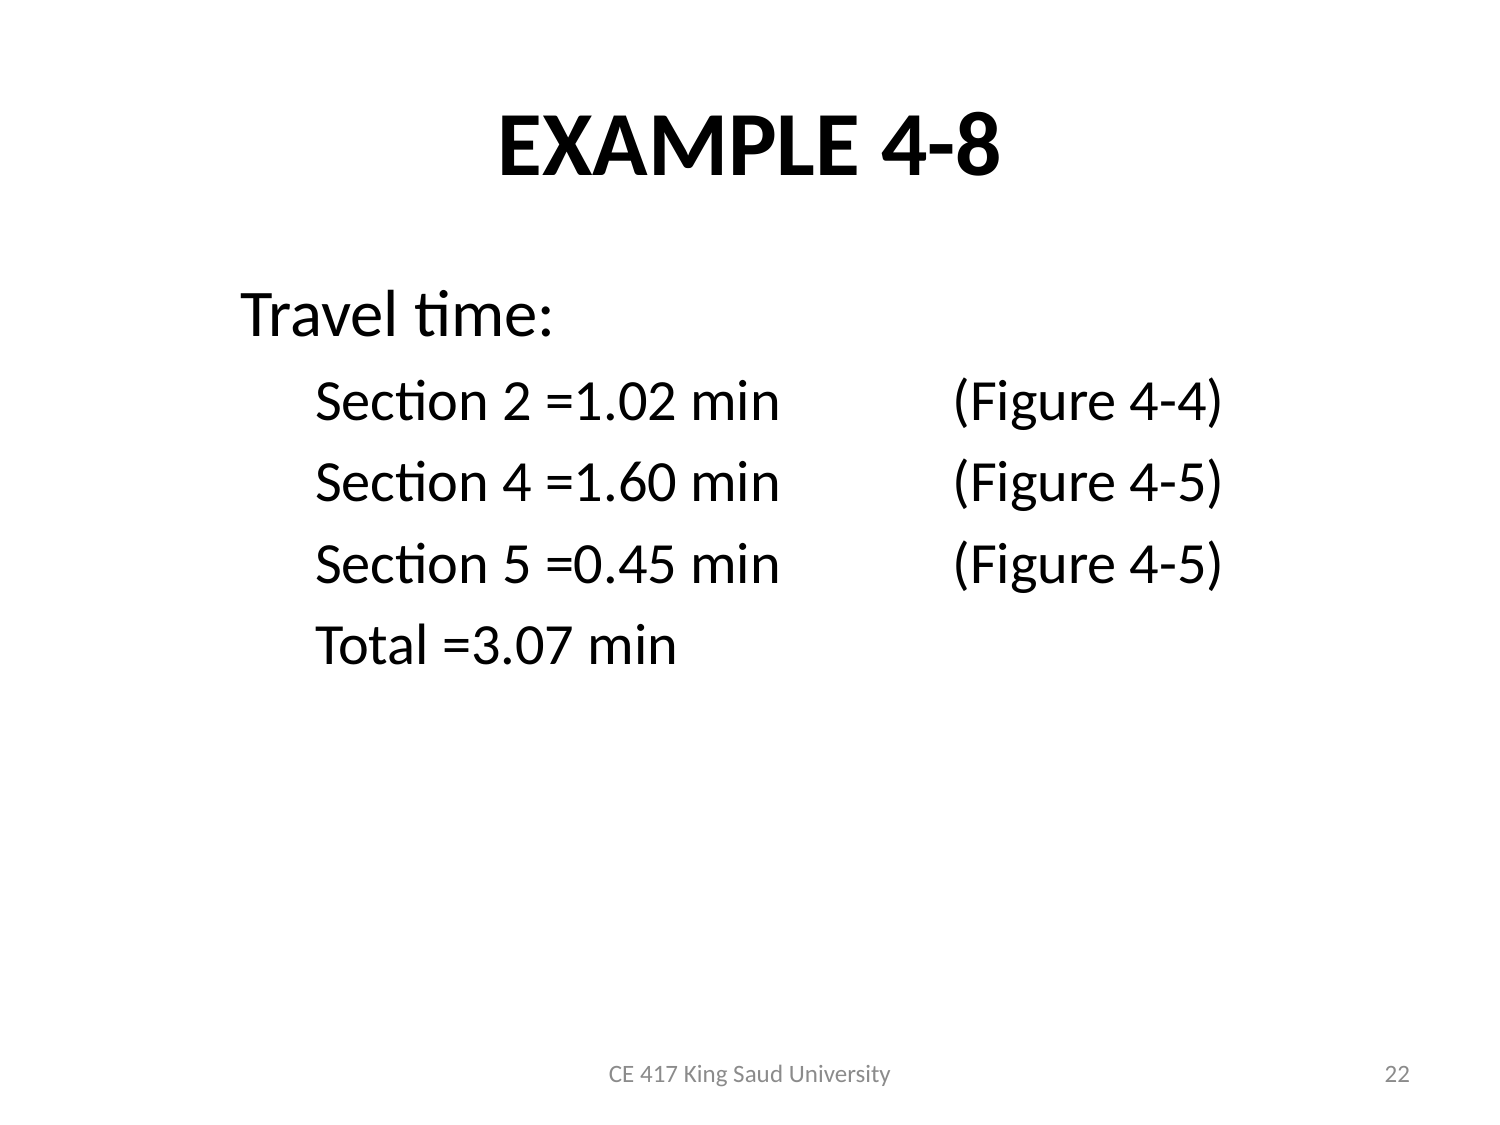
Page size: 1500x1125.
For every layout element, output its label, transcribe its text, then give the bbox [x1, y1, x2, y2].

slide_number 22 [1074, 1042, 1425, 1103]
title EXAMPLE 4-8 [75, 45, 1425, 233]
footer CE 417 King Saud University [512, 1042, 988, 1103]
list Travel time: Section 2 =1.02 min (Figure 4-4) Section 4 =1.60 min (Figure 4-5) Section 5 =0.45 min (Figure 4-5) Total =3.07 min [75, 262, 1425, 1005]
